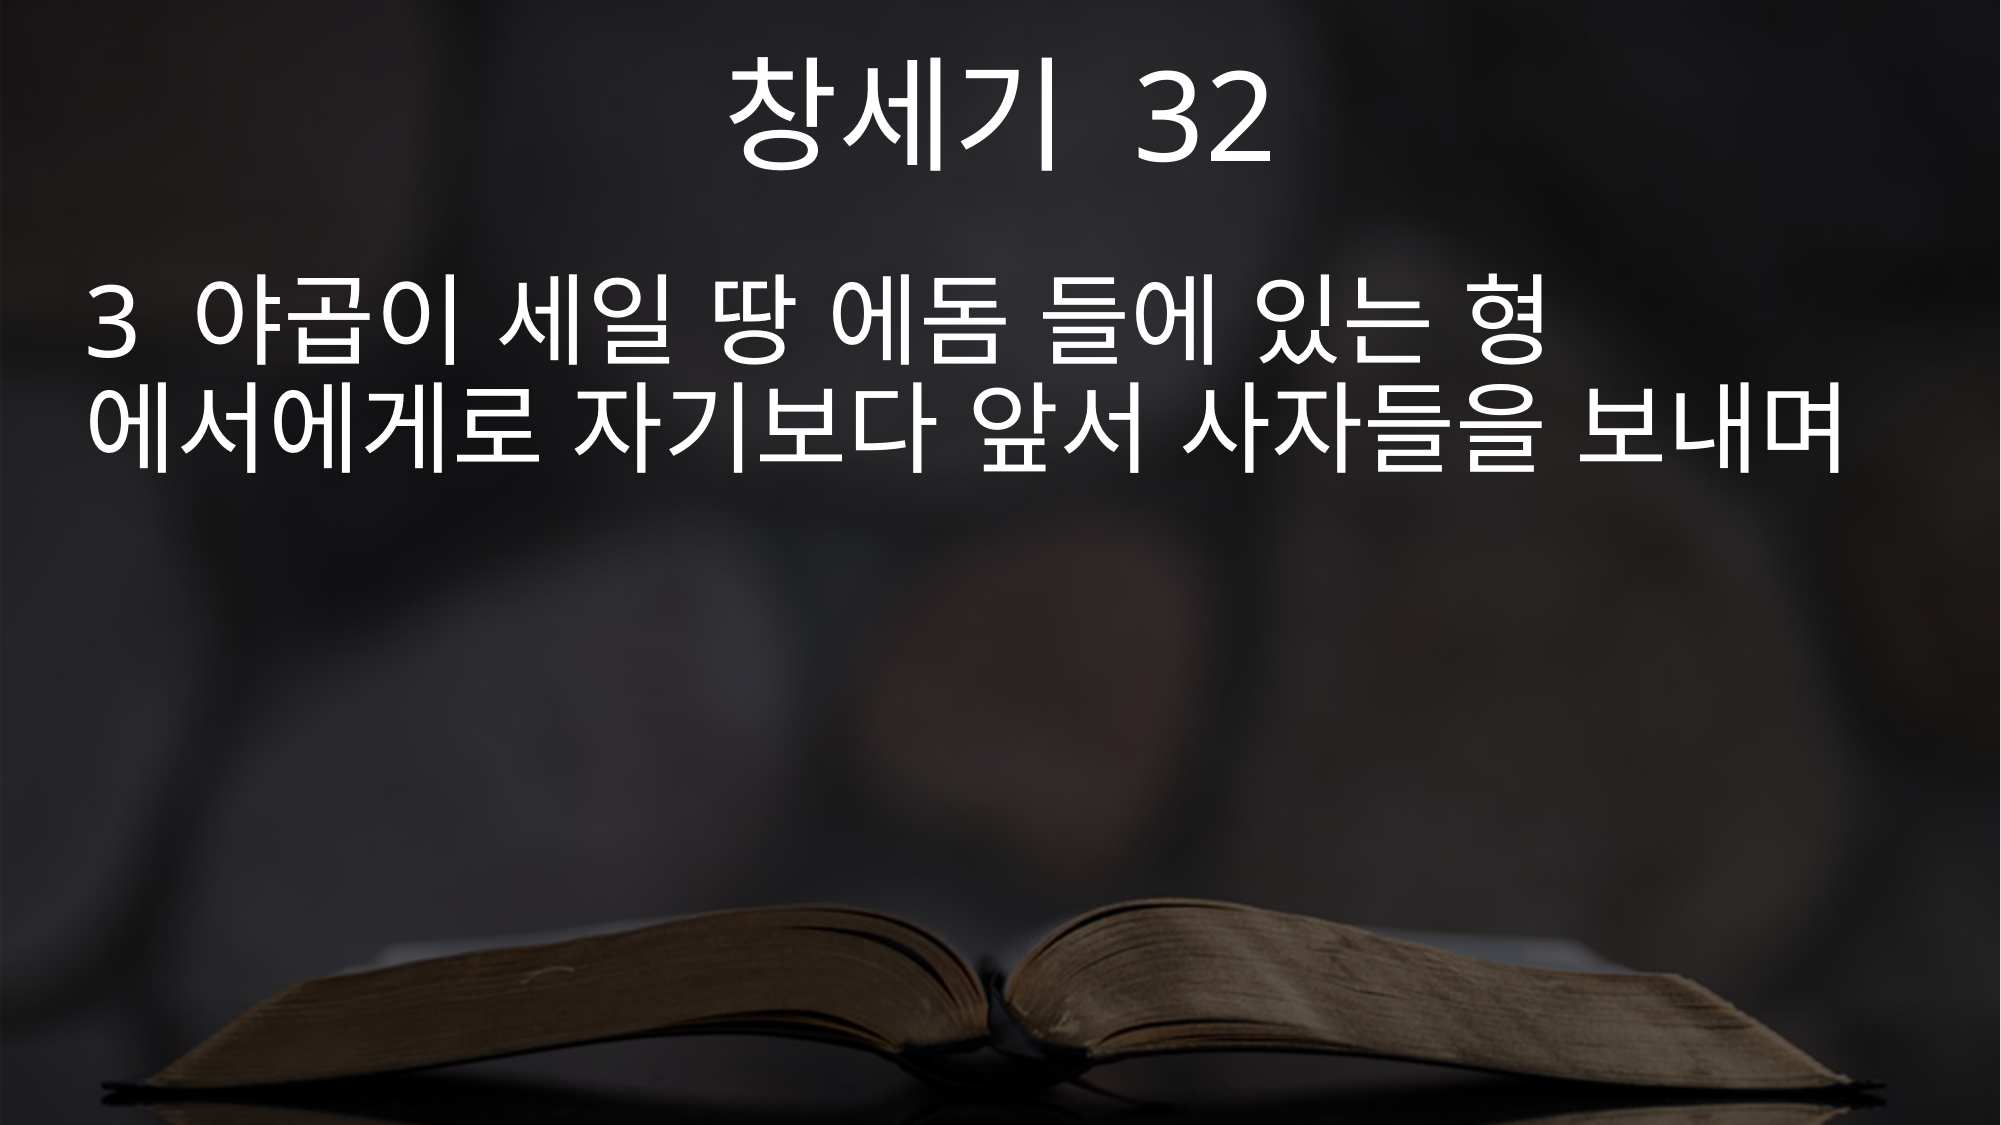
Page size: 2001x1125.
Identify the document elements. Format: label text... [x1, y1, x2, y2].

list 3 야곱이 세일 땅 에돔 들에 있는 형 에서에게로 자기보다 앞서 사자들을 보내며 [69, 263, 1953, 423]
picture [0, 0, 2001, 1125]
footer 창세기 32 [0, 32, 2000, 192]
